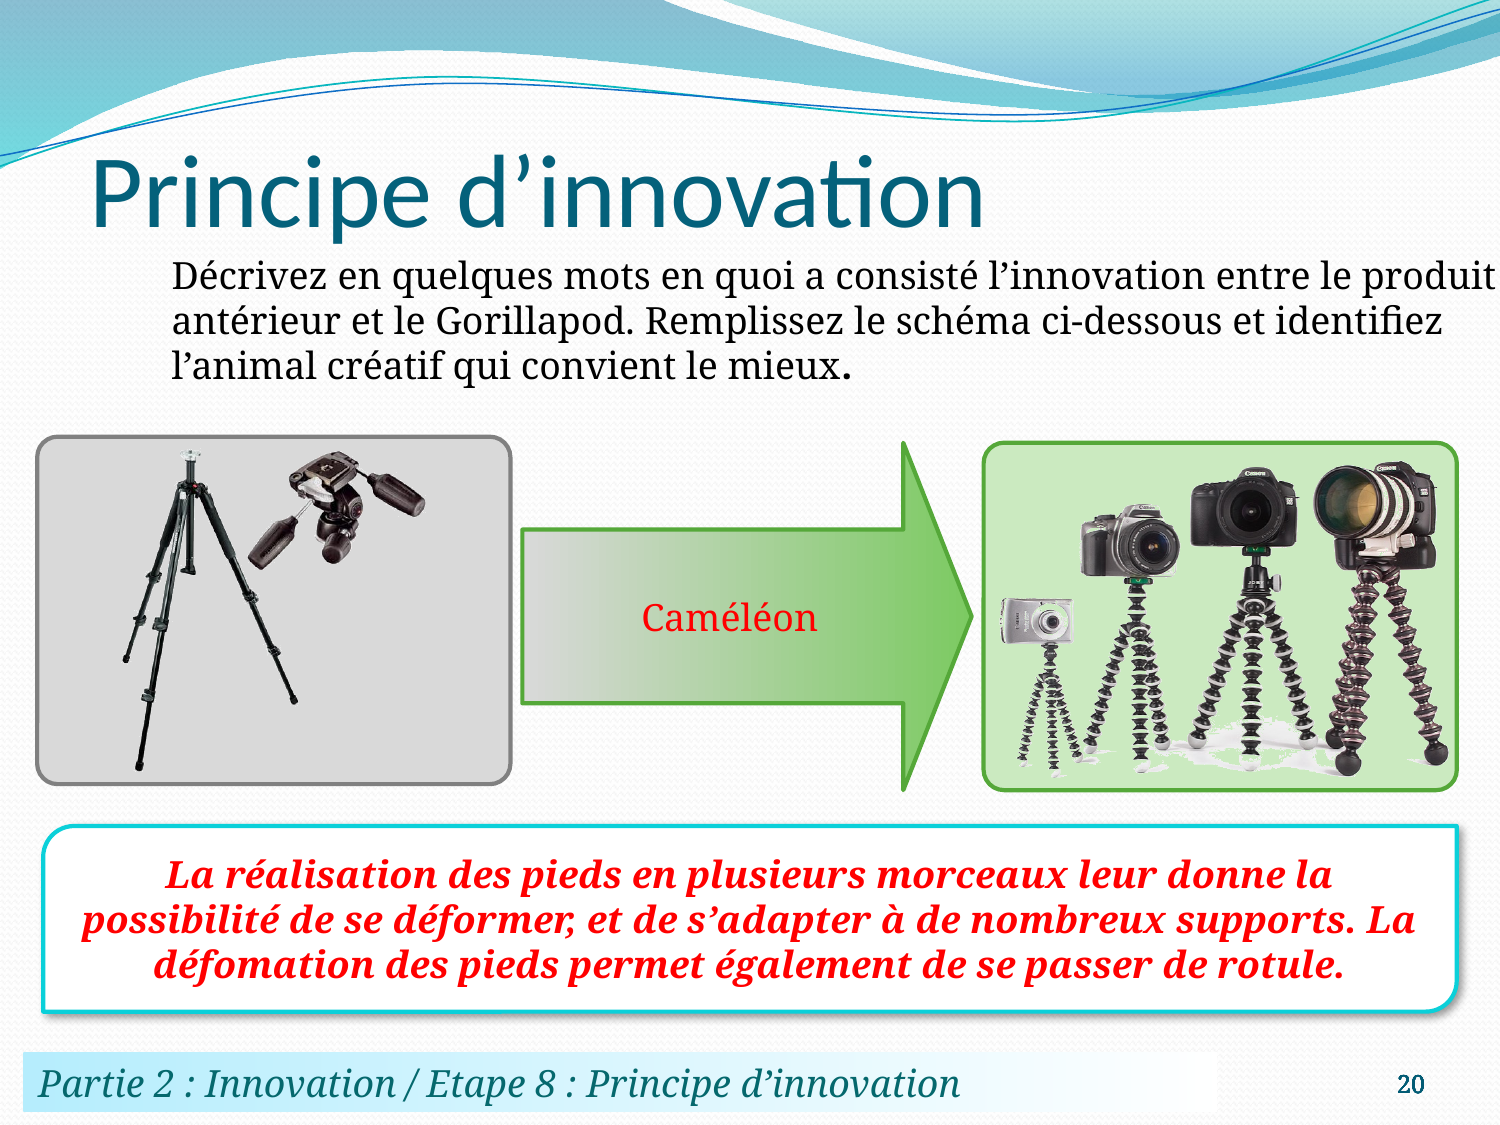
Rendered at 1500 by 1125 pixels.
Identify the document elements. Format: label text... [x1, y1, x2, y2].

text_box Décrivez en quelques mots en quoi a consisté l’innovation entre le produit antérieur et le Gorillapod. Remplissez le schéma ci-dessous et identifiez l’animal créatif qui convient le mieux. [156, 244, 1500, 395]
text_box Partie 2 : Innovation / Etape 8 : Principe d’innovation [21, 1051, 1219, 1114]
text_box 20 [1299, 1042, 1425, 1103]
text_box 27 [1449, 456, 1456, 789]
text_box 27 [114, 450, 433, 784]
text_box 27 [983, 456, 989, 783]
picture [989, 454, 1451, 782]
text_box La réalisation des pieds en plusieurs morceaux leur donne la possibilité de se déformer, et de s’adapter à de nombreux supports. La défomation des pieds permet également de se passer de rotule. [41, 823, 1459, 1014]
text_box [35, 434, 513, 787]
text_box Principe d’innovation [74, 115, 1438, 303]
text_box [981, 440, 1459, 779]
text_box 27 [994, 789, 1448, 793]
picture [120, 448, 427, 773]
text_box Caméléon [520, 440, 974, 793]
